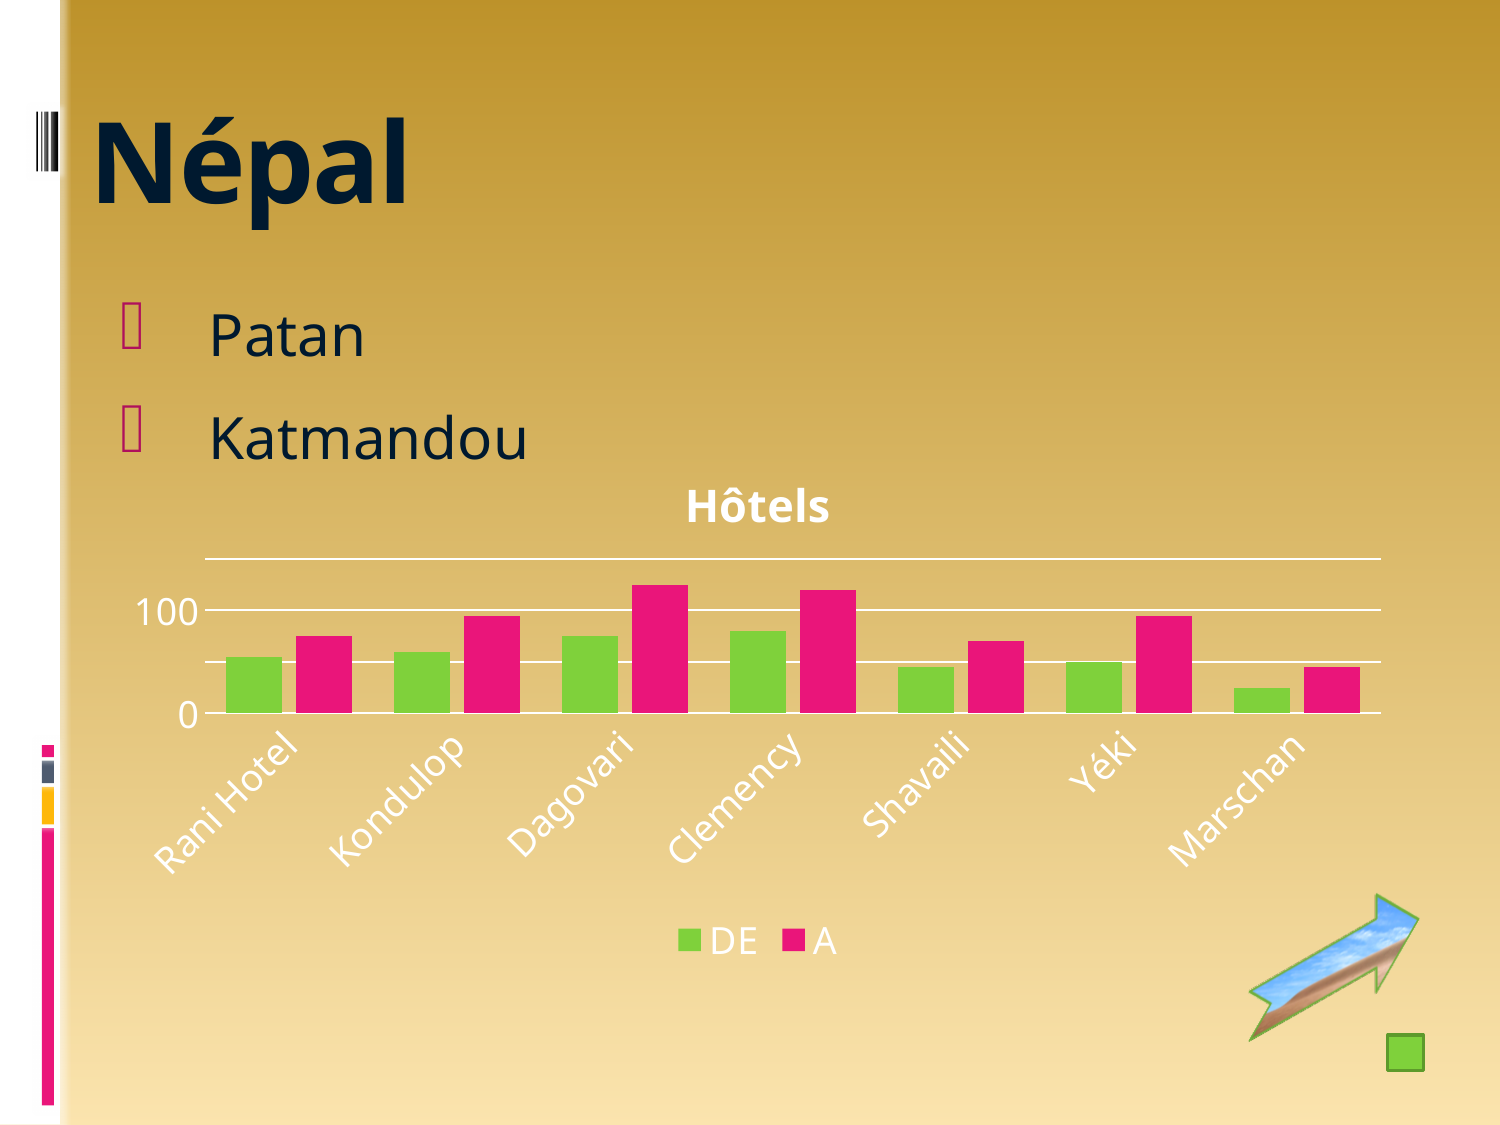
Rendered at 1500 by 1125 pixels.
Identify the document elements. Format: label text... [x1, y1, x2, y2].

title Népal [75, 83, 1425, 234]
picture [1246, 866, 1421, 1068]
list Patan Katmandou [76, 290, 739, 1033]
chart [107, 441, 1408, 974]
